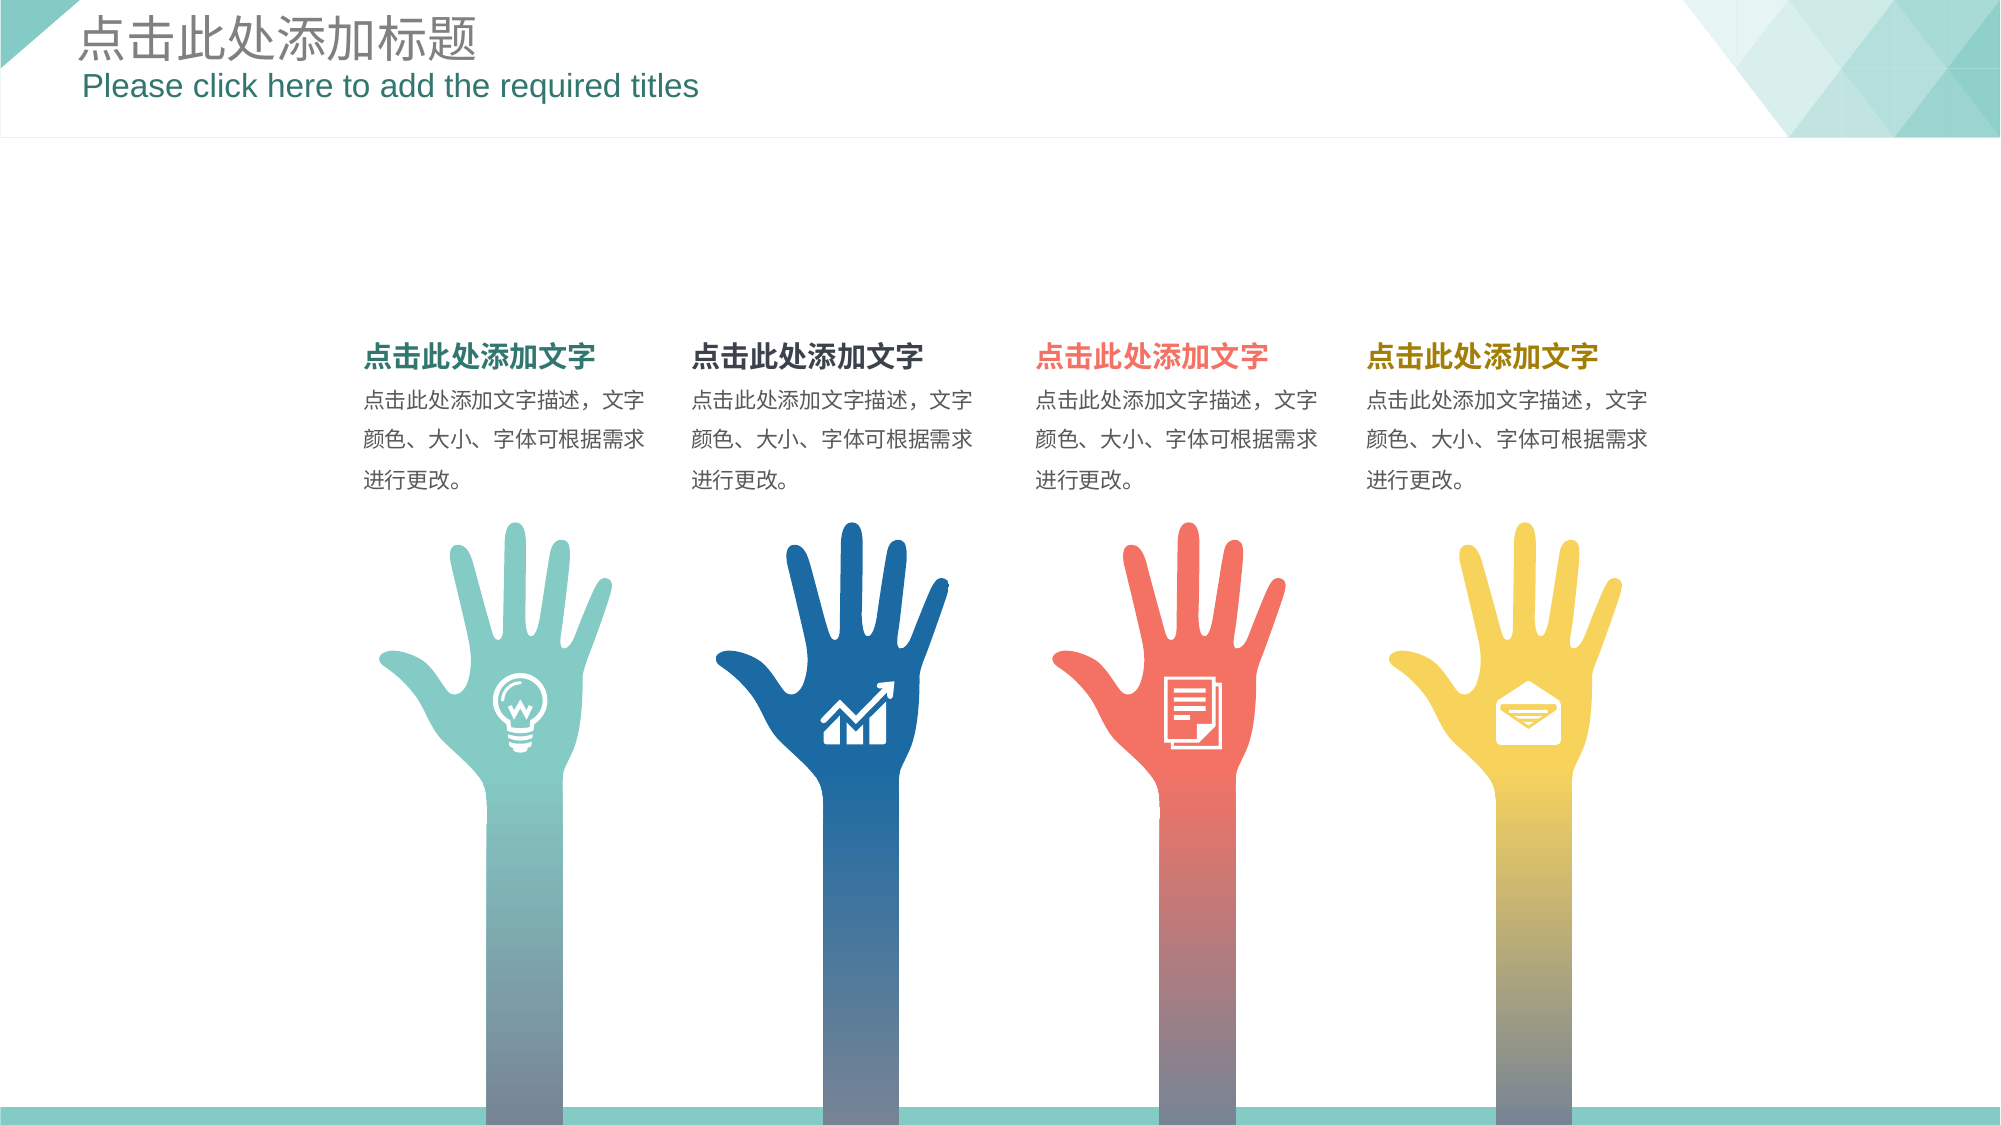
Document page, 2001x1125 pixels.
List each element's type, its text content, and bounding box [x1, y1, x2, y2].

text_box 点击此处添加文字 点击此处添加文字描述，文字颜色、大小、字体可根据需求进行更改。 [676, 313, 1004, 501]
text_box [712, 521, 951, 1125]
text_box 点击此处添加文字 点击此处添加文字描述，文字颜色、大小、字体可根据需求进行更改。 [1351, 313, 1679, 501]
text_box 点击此处添加标题 [62, 0, 636, 75]
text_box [376, 521, 614, 1125]
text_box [1049, 521, 1288, 1125]
text_box 点击此处添加文字 点击此处添加文字描述，文字颜色、大小、字体可根据需求进行更改。 [1020, 313, 1349, 501]
text_box 点击此处添加文字 点击此处添加文字描述，文字颜色、大小、字体可根据需求进行更改。 [348, 313, 676, 501]
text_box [1386, 521, 1624, 1125]
text_box Please click here to add the required titles [67, 57, 716, 112]
